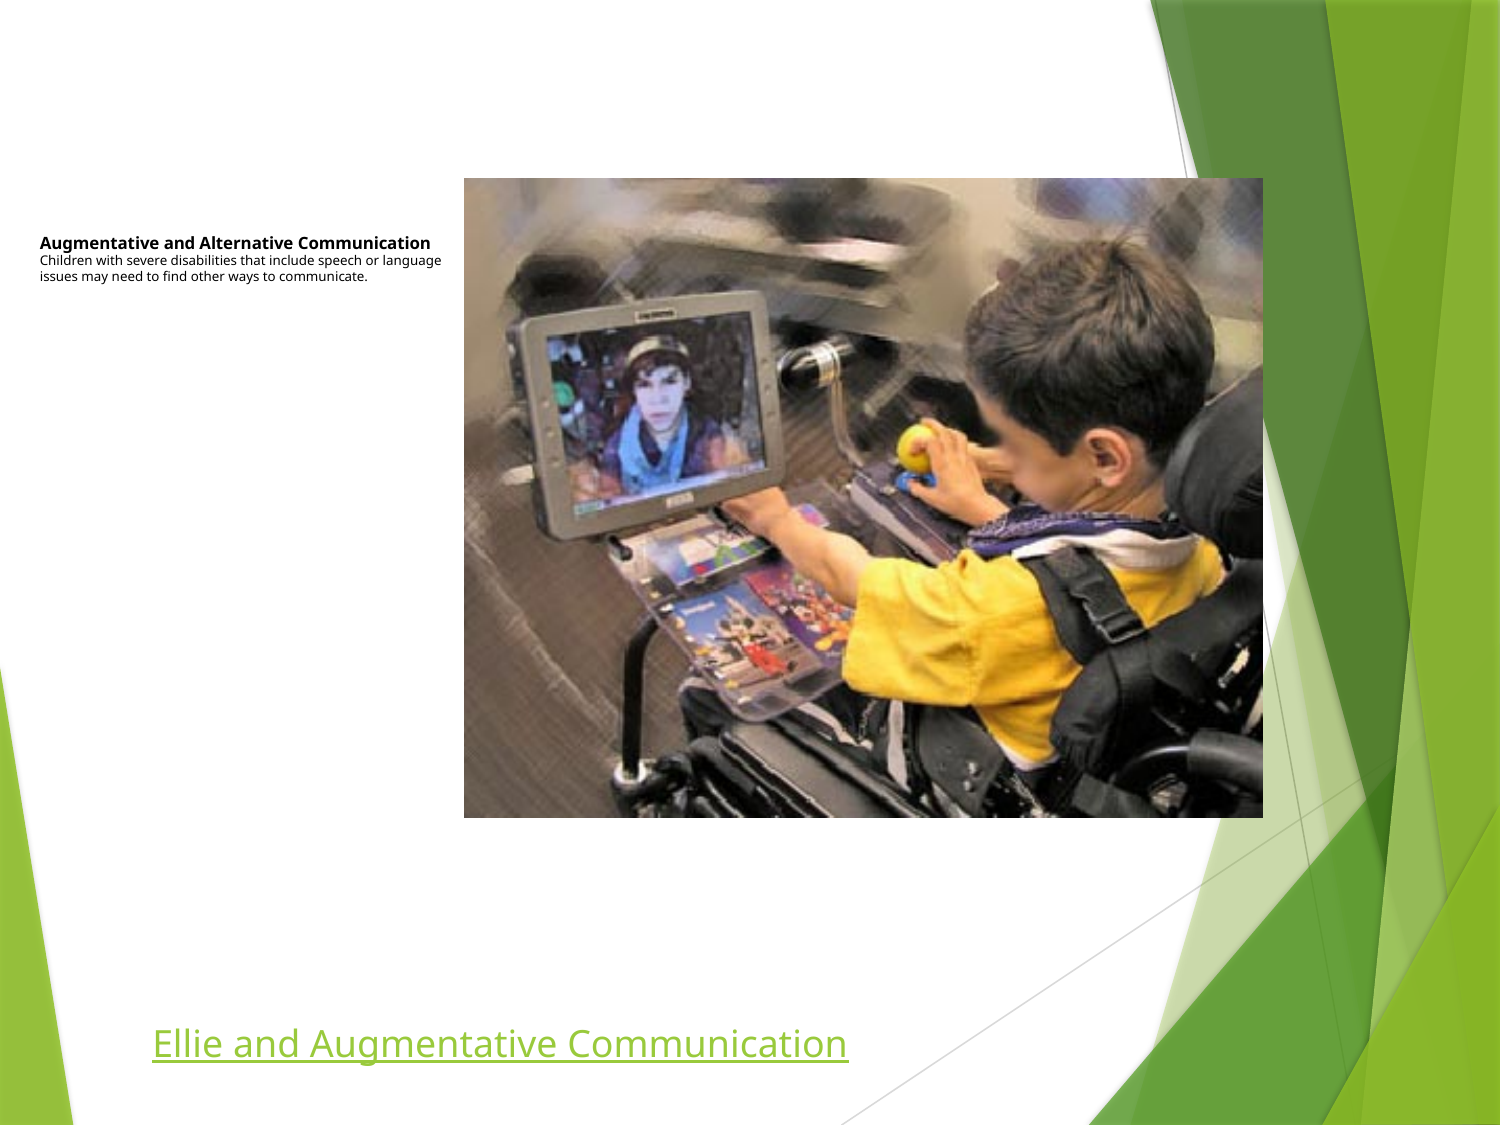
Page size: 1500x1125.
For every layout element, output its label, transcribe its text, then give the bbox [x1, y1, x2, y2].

title Augmentative and Alternative Communication Children with severe disabilities that include speech or language issues may need to find other ways to communicate. [24, 224, 459, 317]
text_box Ellie and Augmentative Communication [137, 1012, 988, 1079]
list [463, 178, 1263, 819]
